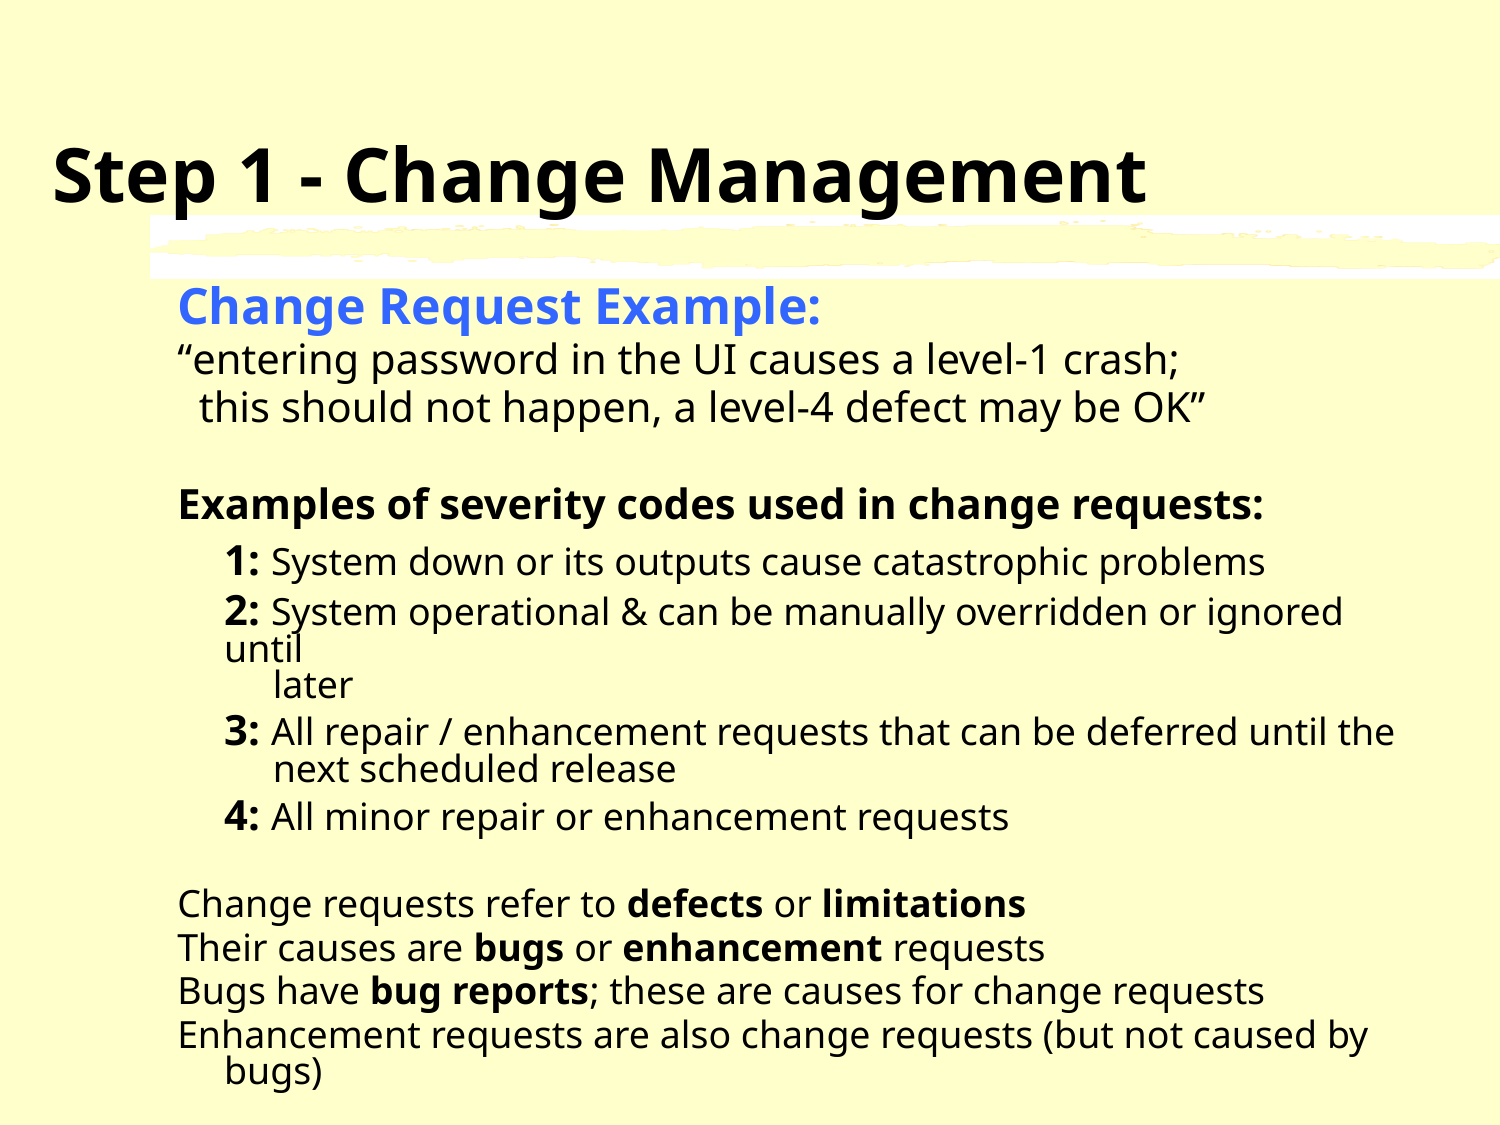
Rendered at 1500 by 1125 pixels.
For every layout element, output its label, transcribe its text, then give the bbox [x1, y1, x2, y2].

title Step 1 - Change Management [37, 37, 1475, 225]
list Change Request Example: “entering password in the UI causes a level-1 crash; this should not happen, a level-4 defect may be OK” Examples of severity codes used in change requests: 1: System down or its outputs cause catastrophic problems 2: System operational & can be manually overridden or ignored until later 3: All repair / enhancement requests that can be deferred until the next scheduled release 4: All minor repair or enhancement requests Change requests refer to defects or limitations Their causes are bugs or enhancement requests Bugs have bug reports; these are causes for change requests Enhancement requests are also change requests (but not caused by bugs) [87, 278, 1425, 1094]
